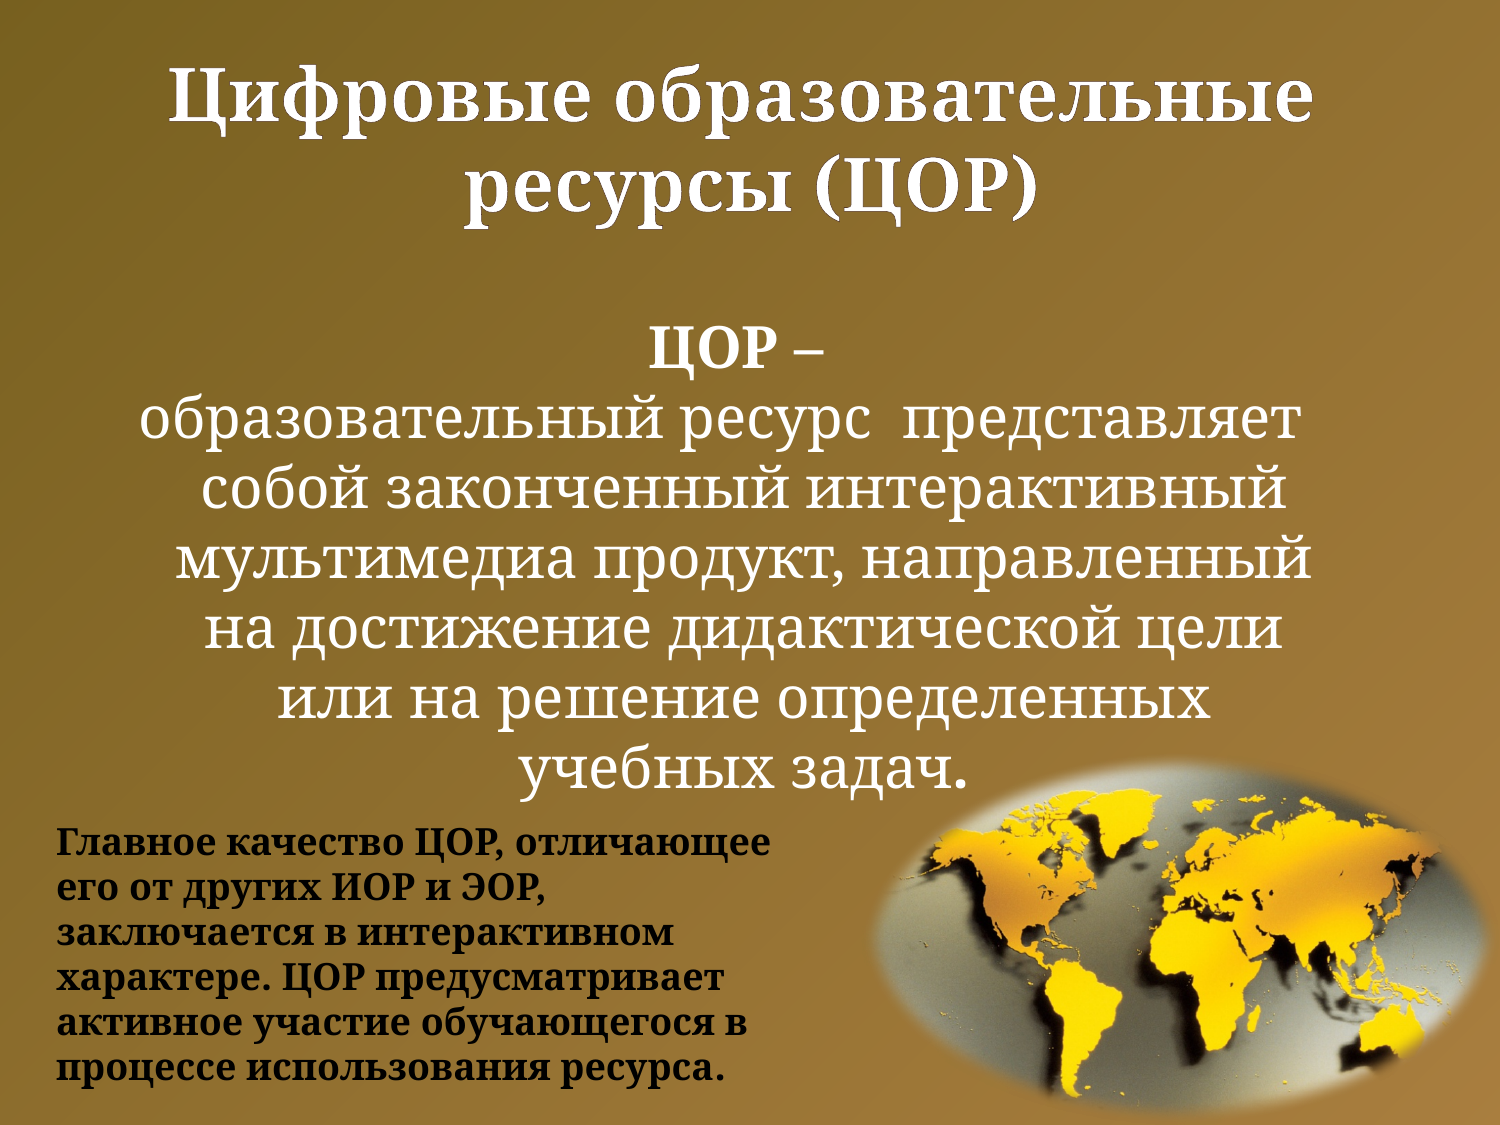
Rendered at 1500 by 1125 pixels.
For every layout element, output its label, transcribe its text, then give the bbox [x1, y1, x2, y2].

title Цифровые образовательные ресурсы (ЦОР) [76, 42, 1427, 231]
picture [883, 773, 1478, 1105]
text_box Главное качество ЦОР, отличающее его от других ИОР и ЭОР, заключается в интерактивном характере. ЦОР предусматривает активное участие обучающегося в процессе использования ресурса. [41, 810, 798, 1096]
list ЦОР – образовательный ресурс представляет собой законченный интерактивный мультимедиа продукт, направленный на достижение дидактической цели или на решение определенных учебных задач. [76, 302, 1352, 617]
